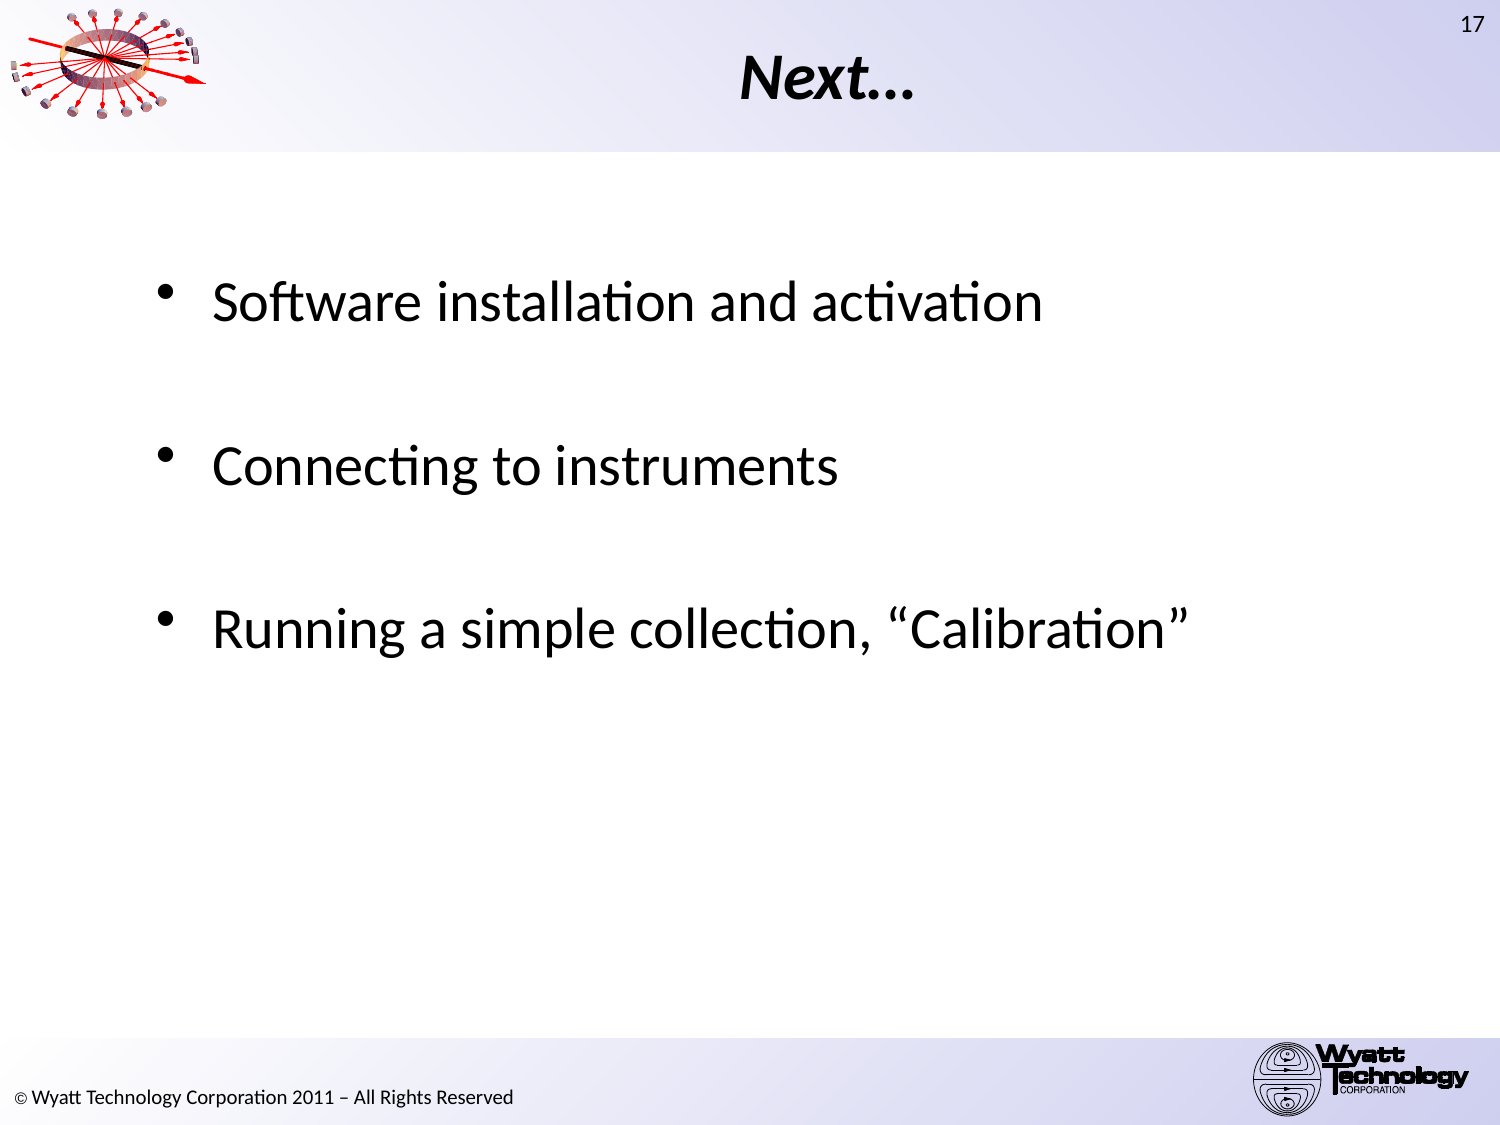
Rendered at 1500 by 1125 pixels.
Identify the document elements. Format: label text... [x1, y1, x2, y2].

list Software installation and activation Connecting to instruments Running a simple collection, “Calibration” [140, 255, 1360, 820]
title Next… [217, 25, 1438, 120]
